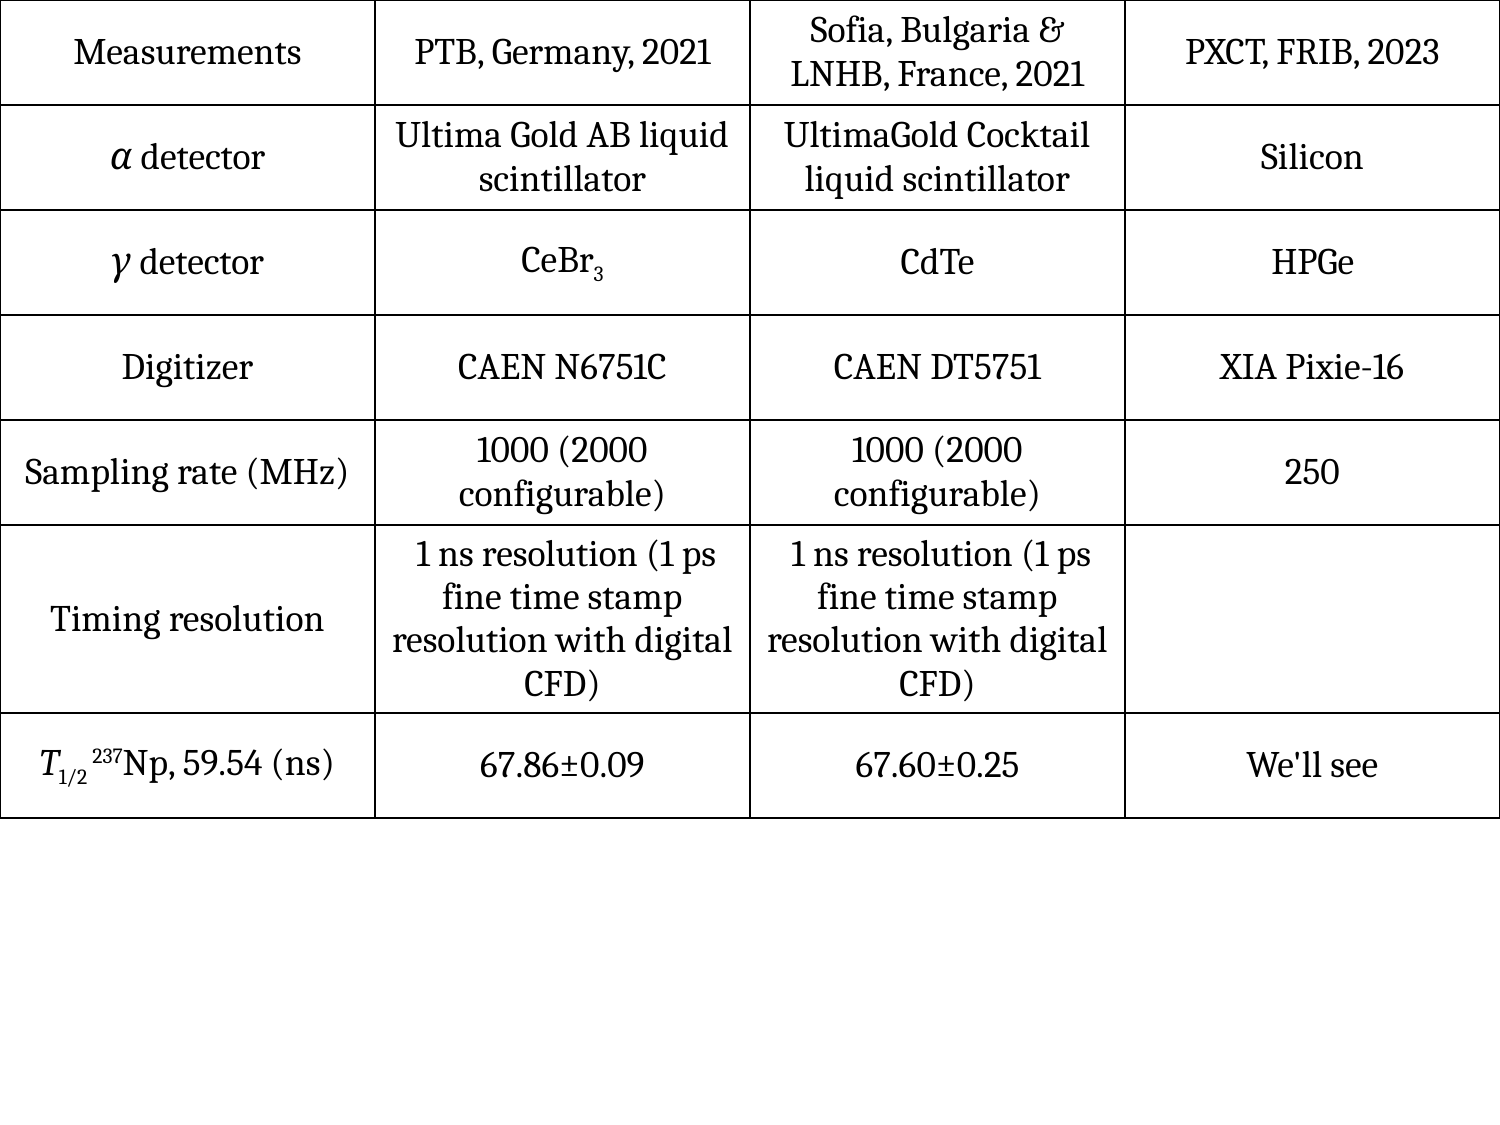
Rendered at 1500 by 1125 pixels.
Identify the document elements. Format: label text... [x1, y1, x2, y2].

table_cell CAEN DT5751 [751, 316, 1124, 419]
table_cell CdTe [751, 211, 1124, 314]
table_cell γ detector [1, 211, 374, 314]
table_cell 250 [1126, 421, 1499, 524]
table_cell [1126, 526, 1499, 712]
table_cell Timing resolution [1, 526, 374, 712]
table_cell XIA Pixie-16 [1126, 316, 1499, 419]
table_cell 1 ns resolution (1 ps fine time stamp resolution with digital CFD) [376, 526, 749, 712]
table_cell Silicon [1126, 106, 1499, 209]
table_cell T1/2 237Np, 59.54 (ns) [1, 714, 374, 817]
table_cell α detector [1, 106, 374, 209]
table_cell 67.86±0.09 [376, 714, 749, 817]
table_cell 67.60±0.25 [751, 714, 1124, 817]
table_header PTB, Germany, 2021 [376, 1, 749, 104]
table_cell 1000 (2000 configurable) [376, 421, 749, 524]
table_cell HPGe [1126, 211, 1499, 314]
table_cell Ultima Gold AB liquid scintillator [376, 106, 749, 209]
table_cell Sampling rate (MHz) [1, 421, 374, 524]
table_cell UltimaGold Cocktail liquid scintillator [751, 106, 1124, 209]
table_header PXCT, FRIB, 2023 [1126, 1, 1499, 104]
table_cell CeBr3 [376, 211, 749, 314]
table_cell 1 ns resolution (1 ps fine time stamp resolution with digital CFD) [751, 526, 1124, 712]
table_header Measurements [1, 1, 374, 104]
table_cell Digitizer [1, 316, 374, 419]
table_cell 1000 (2000 configurable) [751, 421, 1124, 524]
table_header Sofia, Bulgaria & LNHB, France, 2021 [751, 1, 1124, 104]
table_cell CAEN N6751C [376, 316, 749, 419]
table_cell We'll see [1126, 714, 1499, 817]
